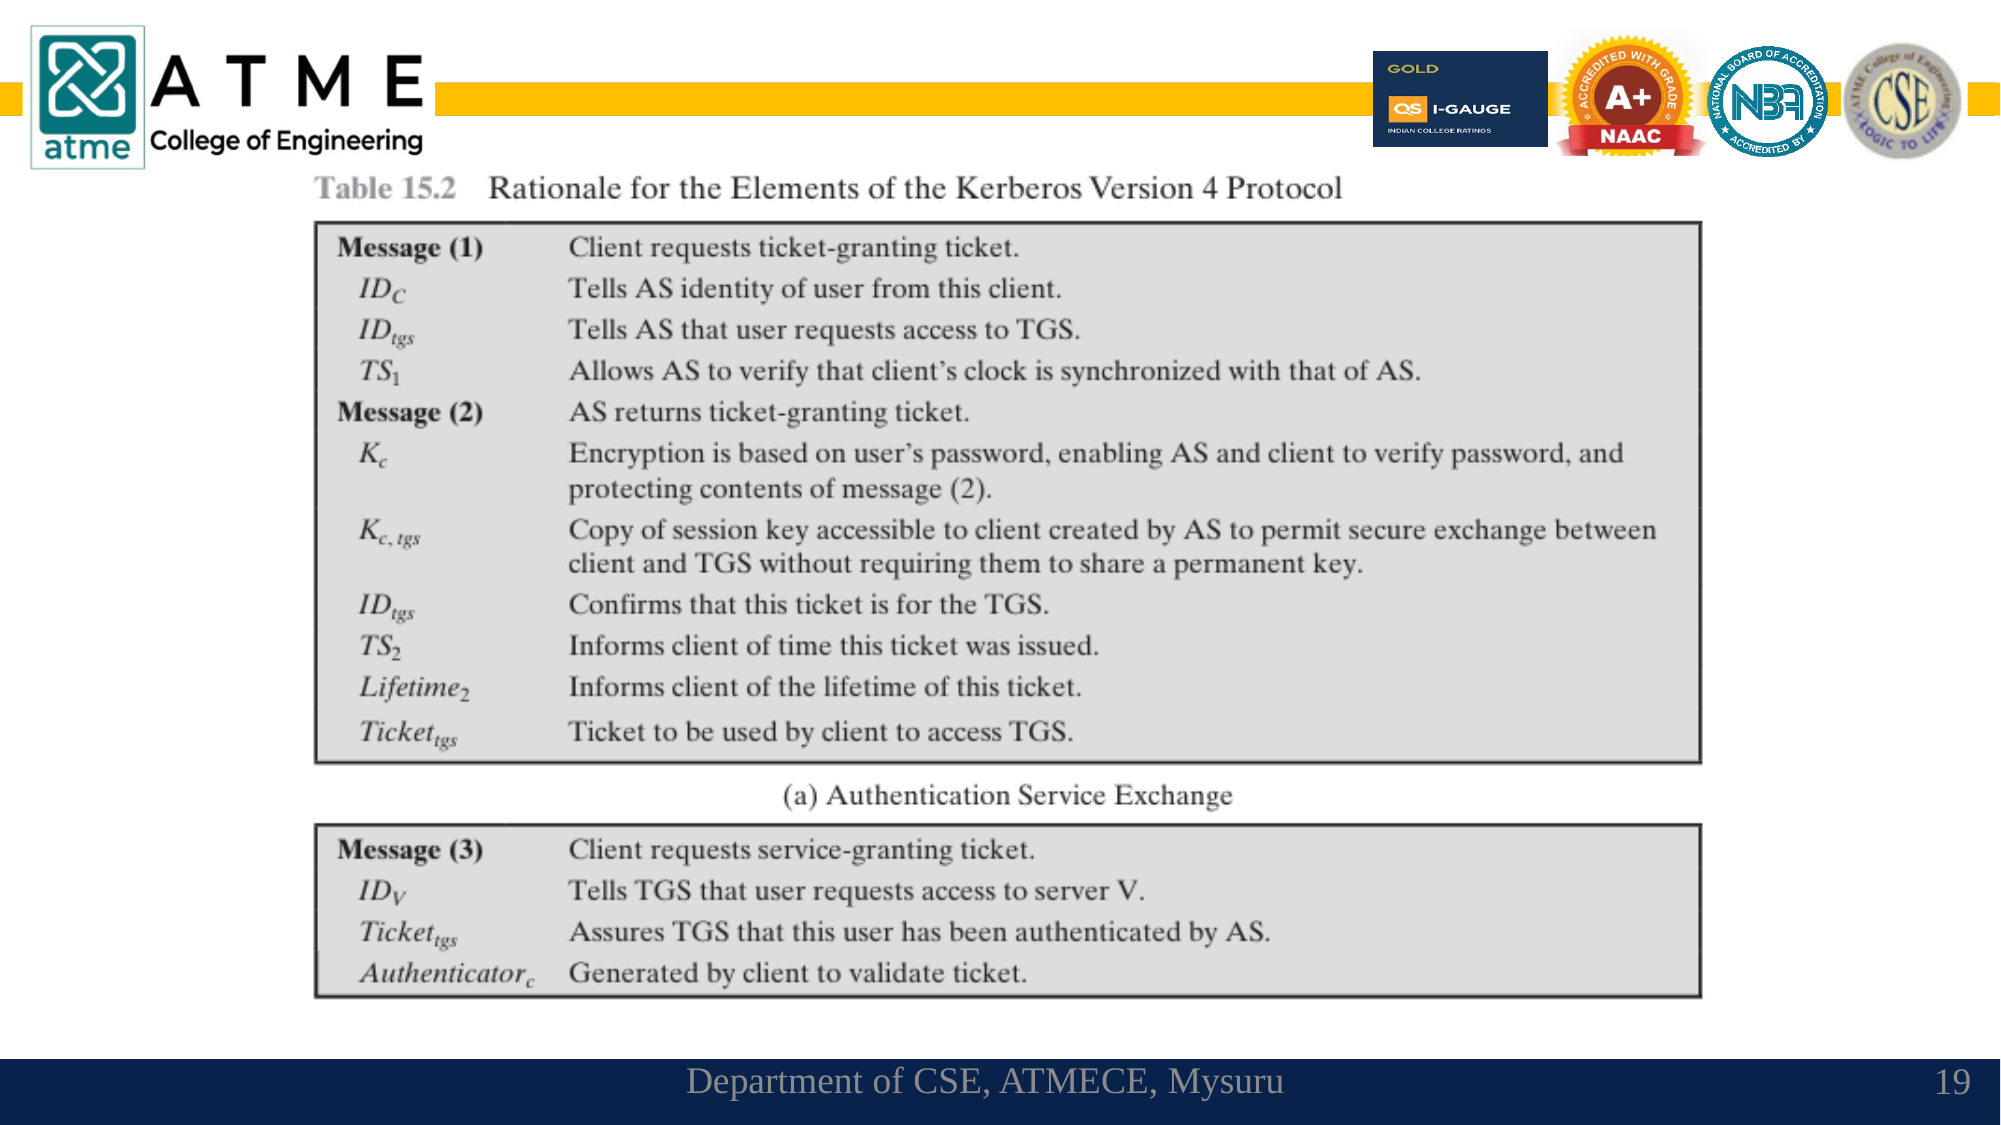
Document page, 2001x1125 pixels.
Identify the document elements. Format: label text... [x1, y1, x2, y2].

footer Department of CSE, ATMECE, Mysuru [501, 1056, 1470, 1102]
picture [1840, 26, 1968, 176]
picture [22, 15, 1828, 1021]
slide_number 19 [1511, 1057, 1972, 1103]
picture [0, 1059, 2001, 1125]
